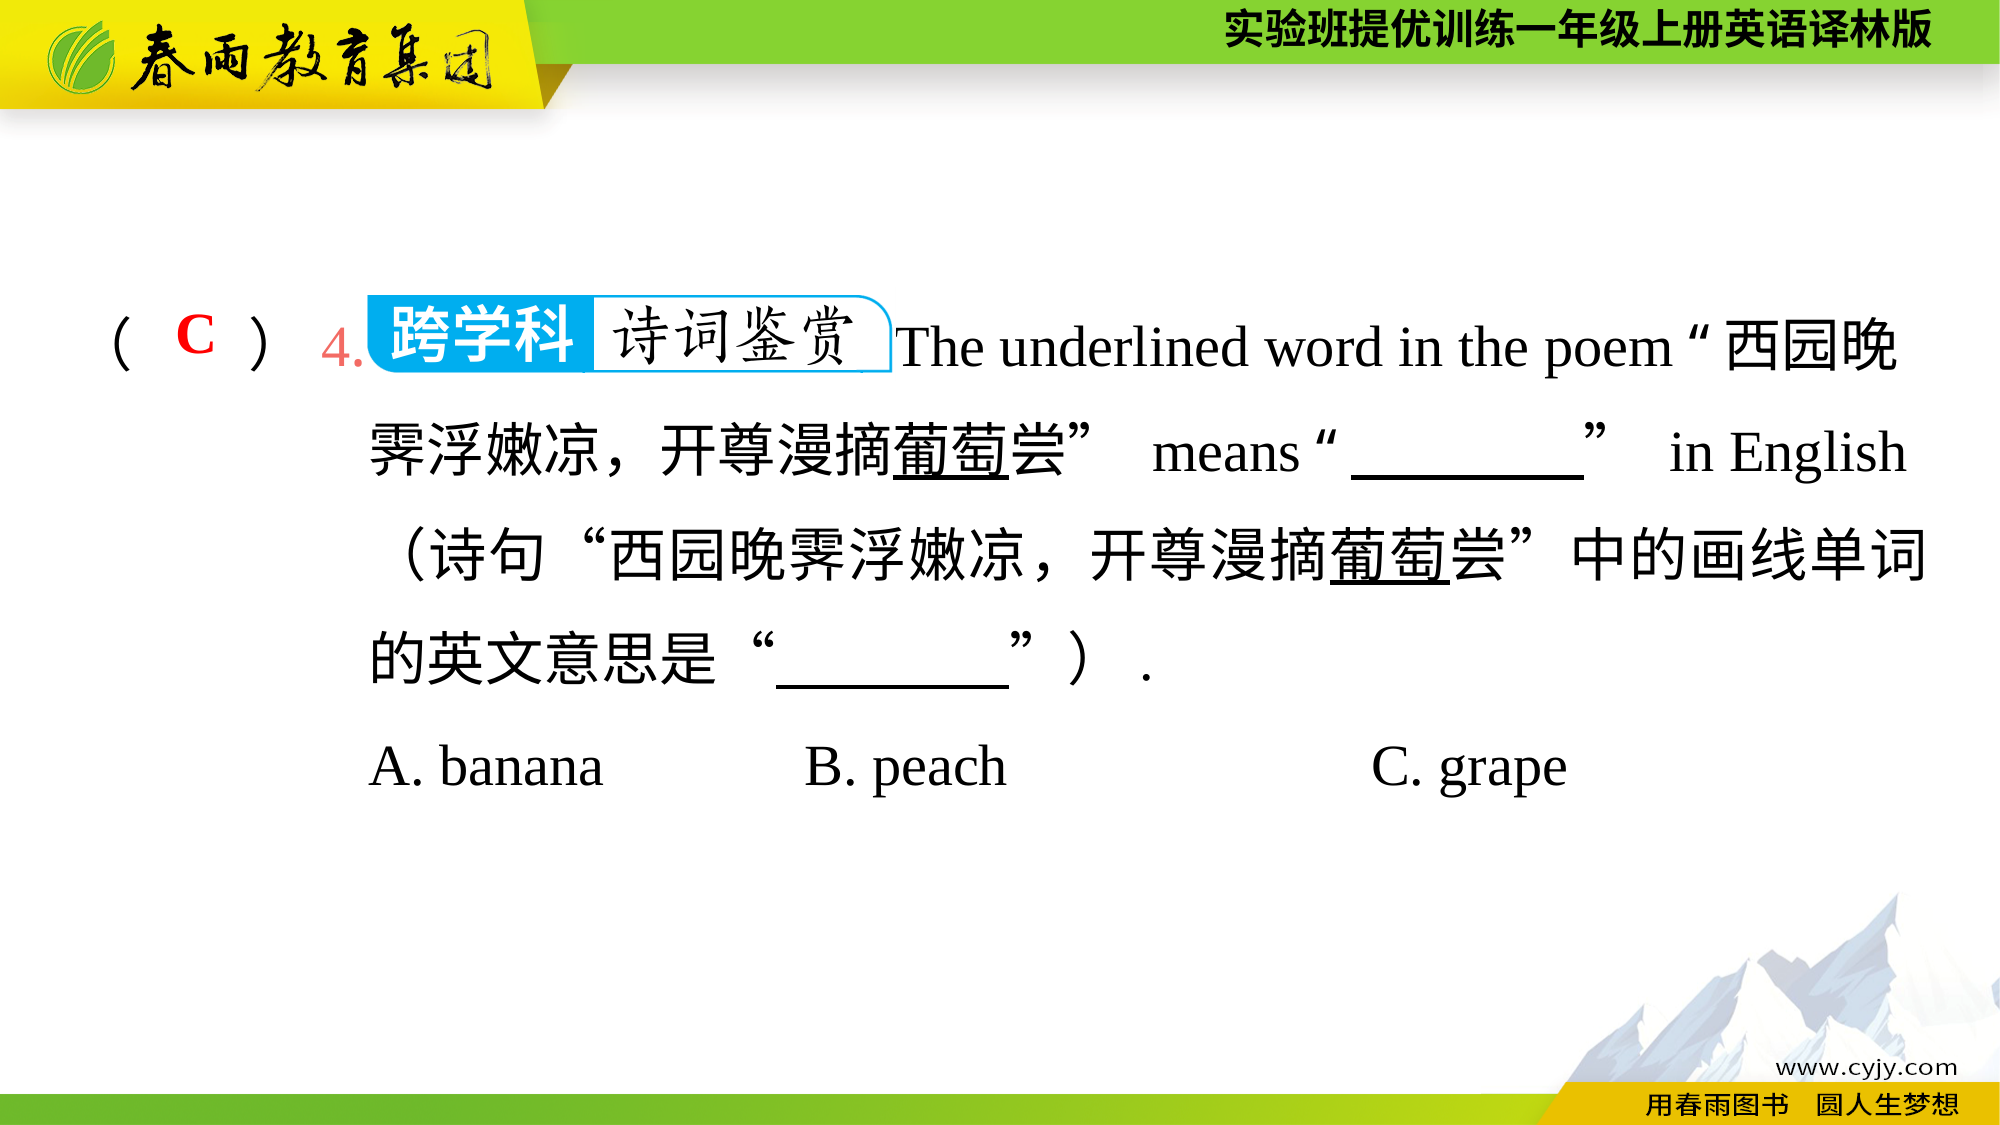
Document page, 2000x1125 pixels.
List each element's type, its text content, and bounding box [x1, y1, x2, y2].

picture [0, 0, 2000, 1125]
text_box C [160, 287, 233, 373]
list （ ）4. The underlined word in the poem “西园晚 霁浮嫩凉，开尊漫摘葡萄尝” means “ ” in English （诗句“西园晚霁浮嫩凉，开尊漫摘葡萄尝”中的画线单词的英文意思是“ ”）. A. banana B. peach C. grape [59, 265, 1944, 811]
